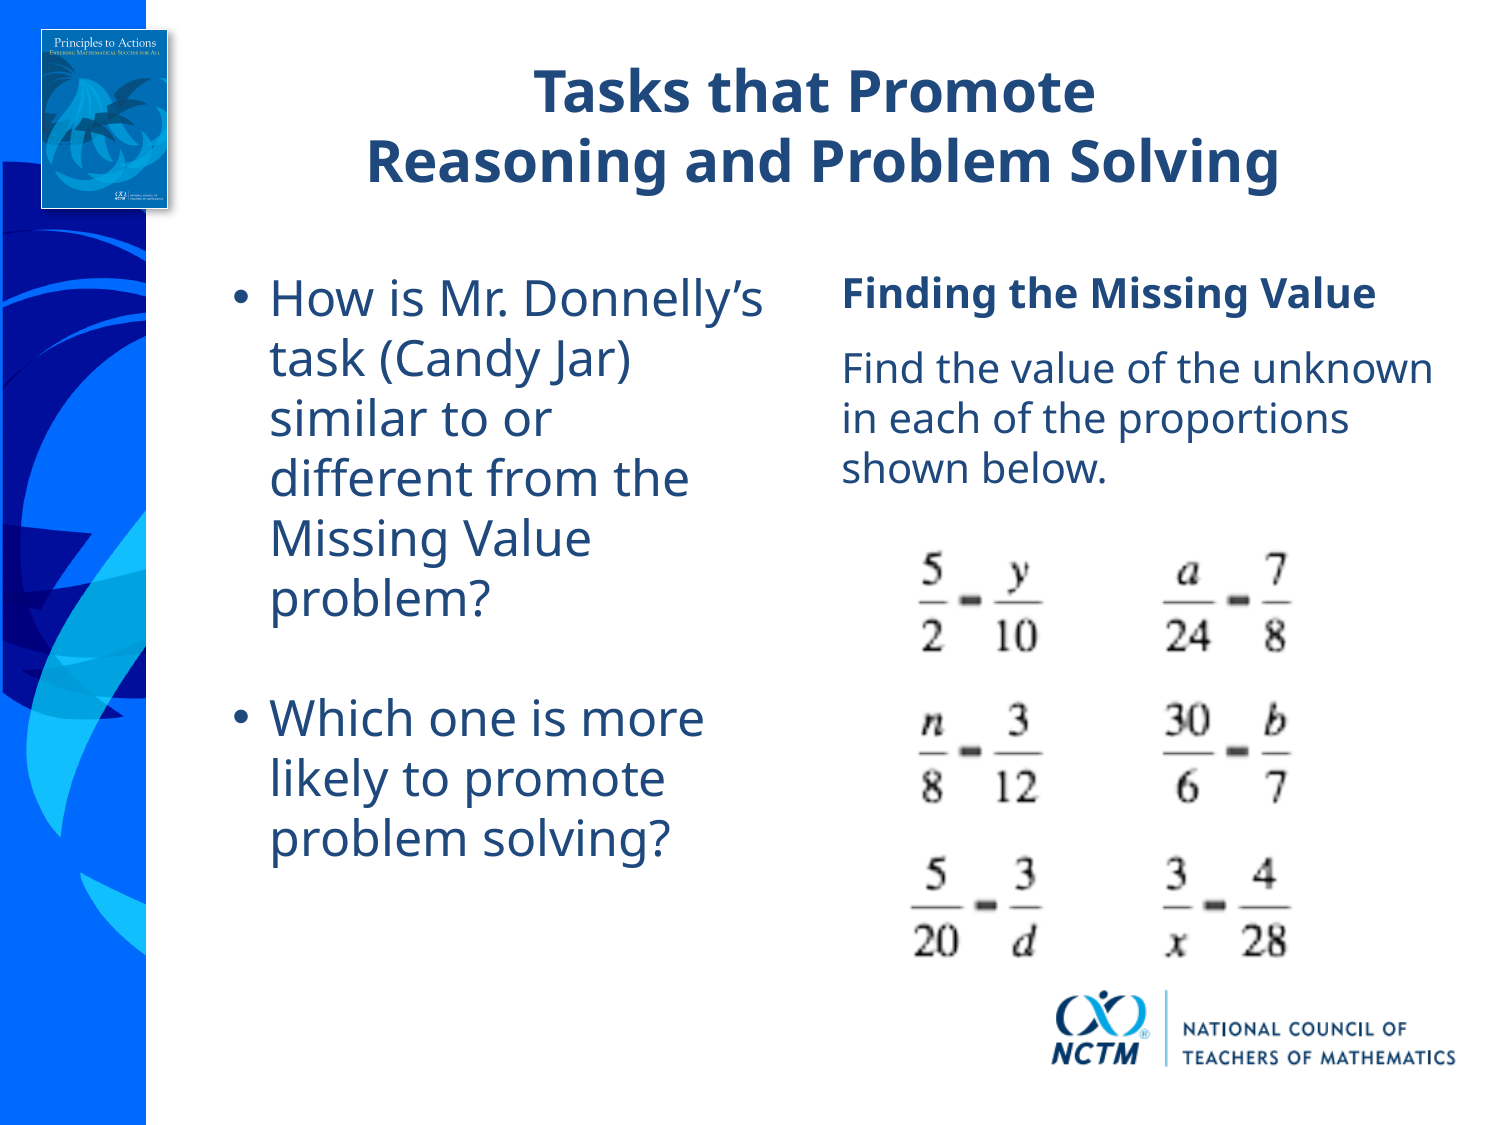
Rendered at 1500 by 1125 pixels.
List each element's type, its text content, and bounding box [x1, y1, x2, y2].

picture [0, 0, 168, 1125]
text_box Finding the Missing Value Find the value of the unknown in each of the proportions shown below. [807, 259, 1474, 557]
picture [1152, 686, 1306, 817]
picture [899, 840, 1474, 1085]
text_box Tasks that Promote Reasoning and Problem Solving [170, 29, 1500, 218]
picture [907, 535, 1057, 665]
picture [907, 686, 1057, 817]
picture [1152, 535, 1306, 665]
text_box How is Mr. Donnelly’s task (Candy Jar) similar to or different from the Missing Value problem? Which one is more likely to promote problem solving? [217, 259, 782, 947]
